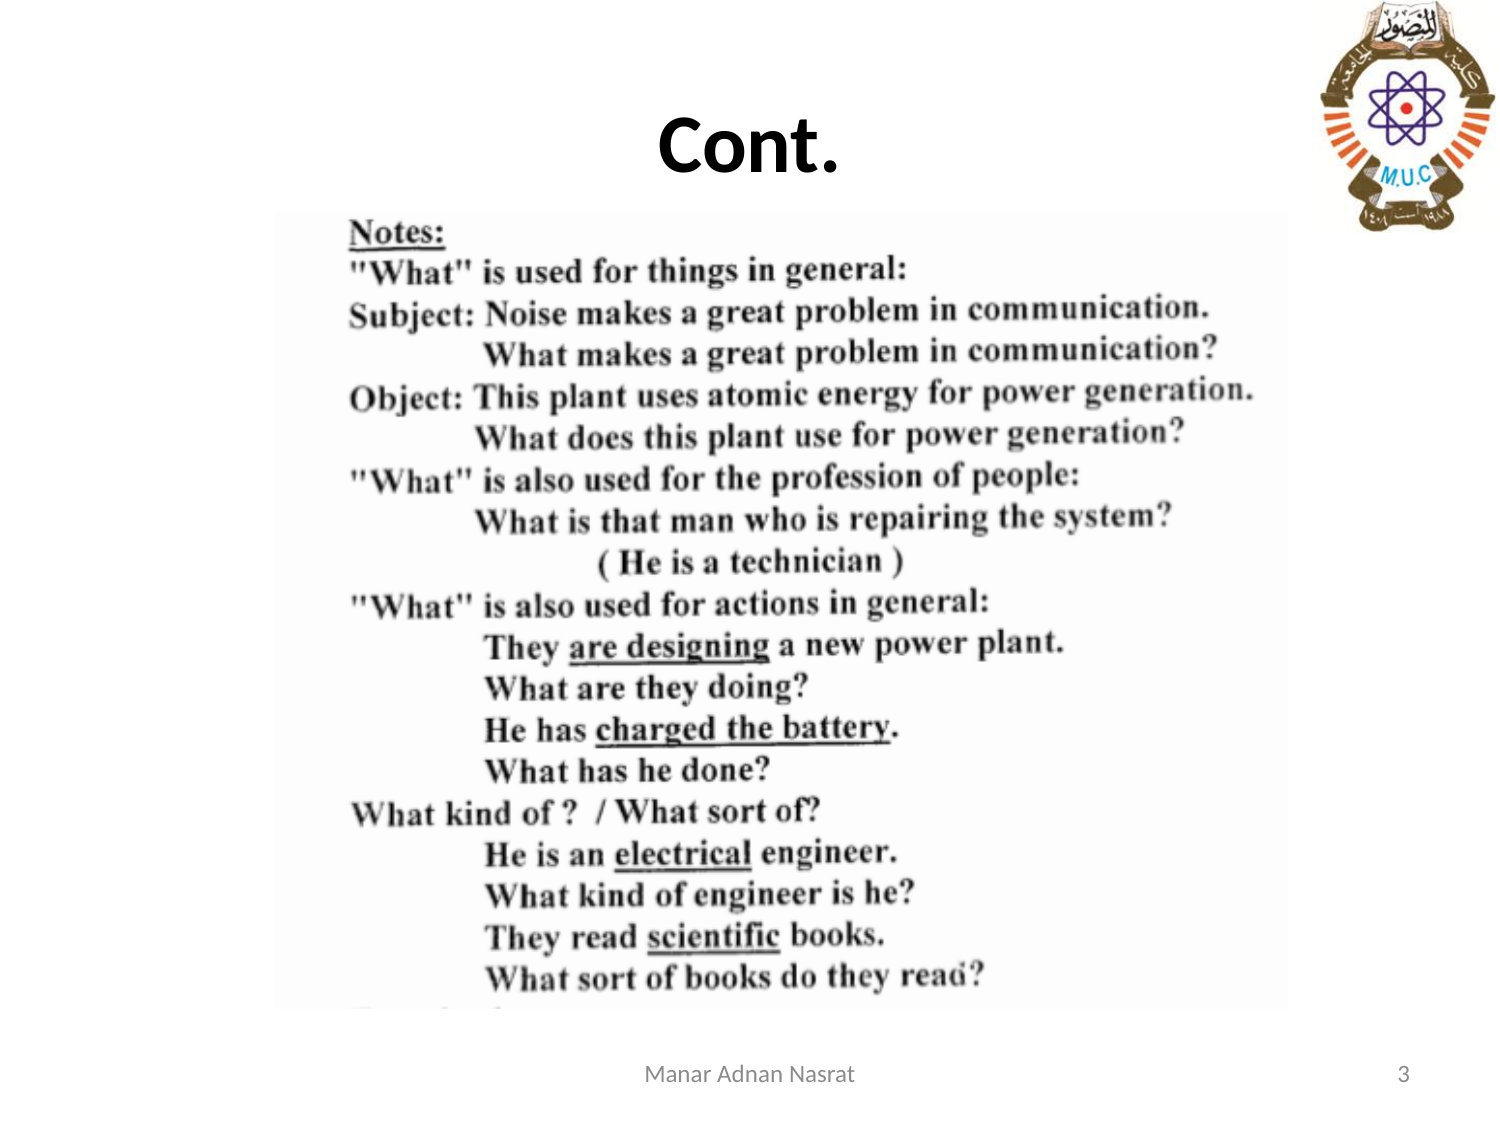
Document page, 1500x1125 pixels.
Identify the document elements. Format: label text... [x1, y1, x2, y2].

footer Manar Adnan Nasrat [512, 1042, 988, 1103]
picture [1312, 0, 1500, 234]
slide_number 3 [1074, 1042, 1425, 1103]
title Cont. [75, 45, 1307, 233]
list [274, 212, 1288, 1009]
